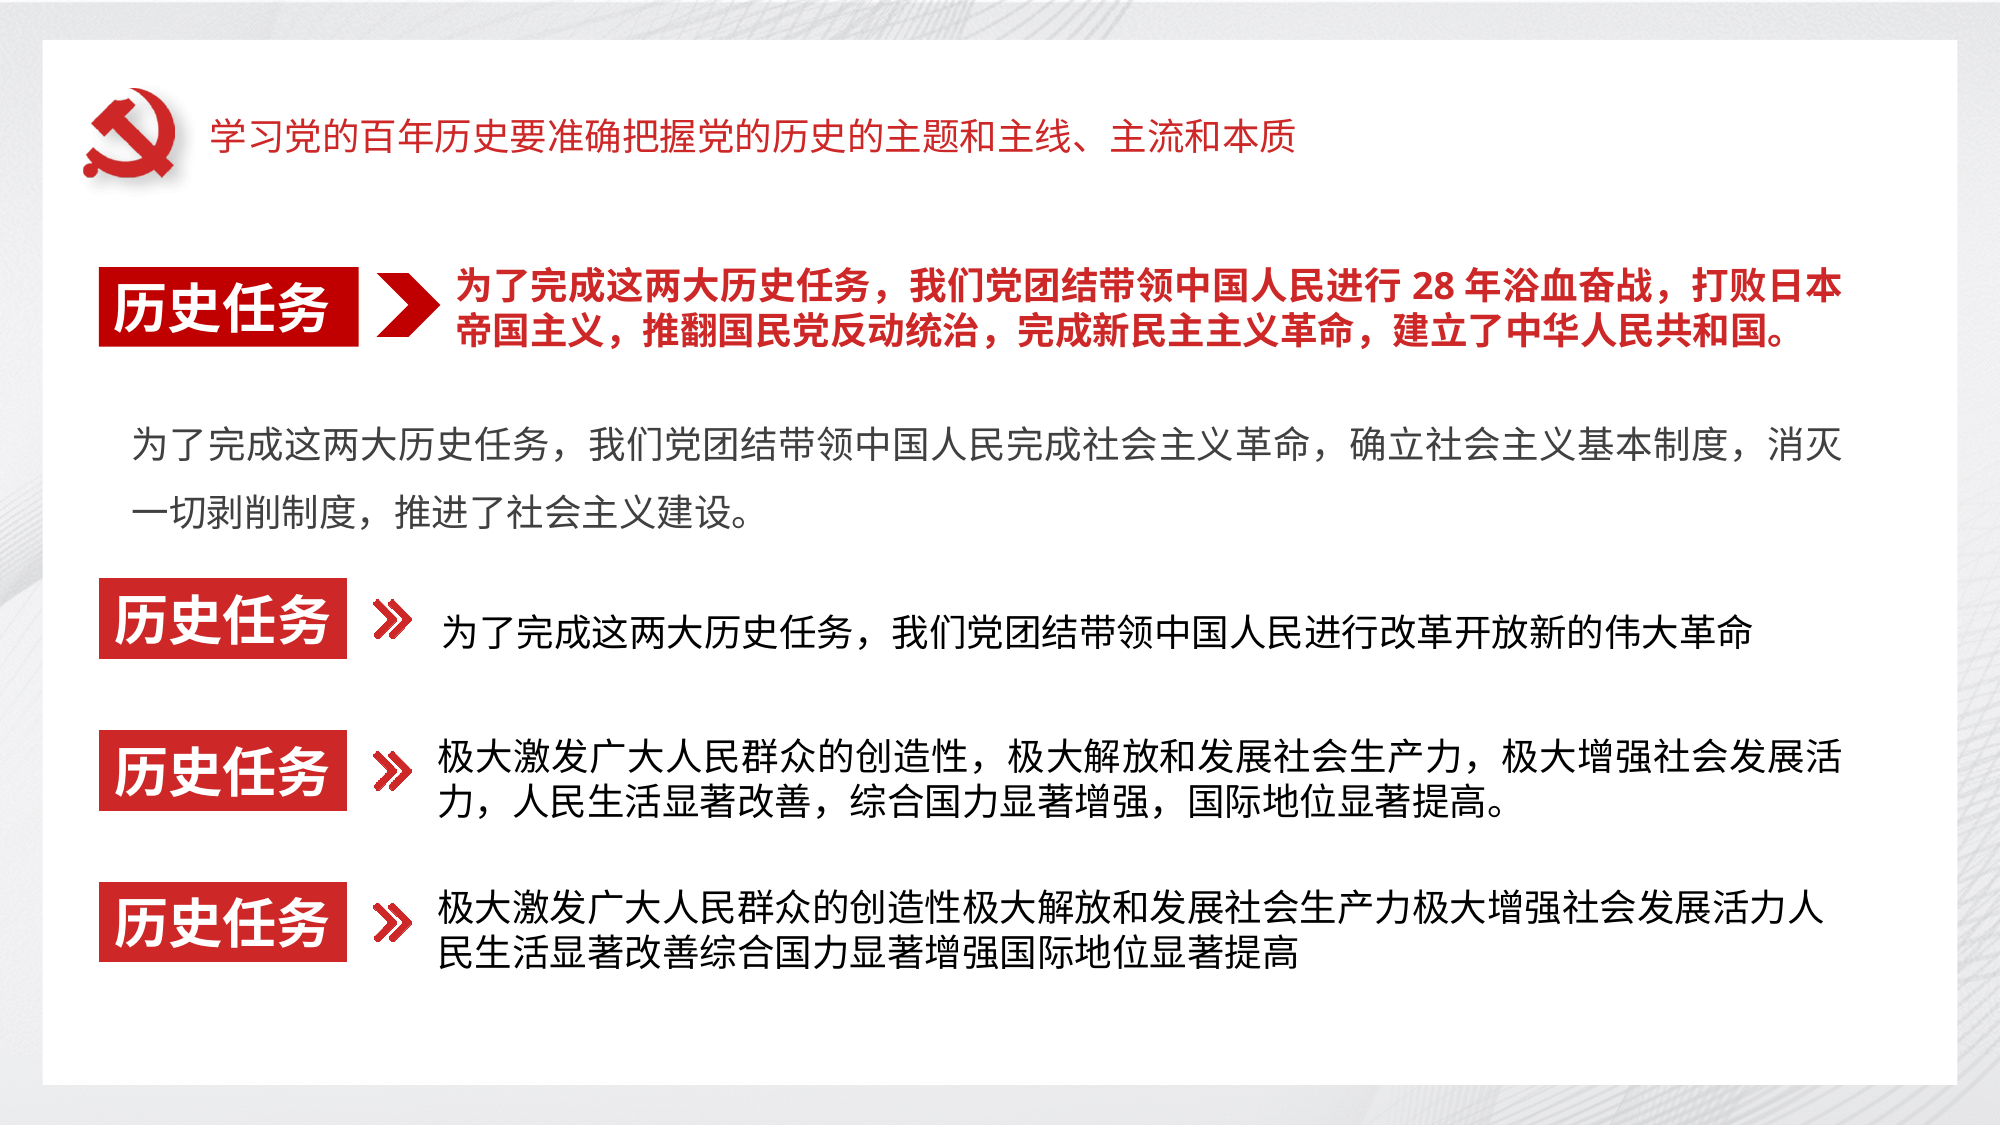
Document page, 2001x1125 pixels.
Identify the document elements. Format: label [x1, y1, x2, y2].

text_box [373, 599, 413, 639]
picture [0, 0, 2000, 1125]
text_box [373, 902, 413, 943]
text_box [76, 74, 1563, 198]
text_box [373, 750, 413, 791]
